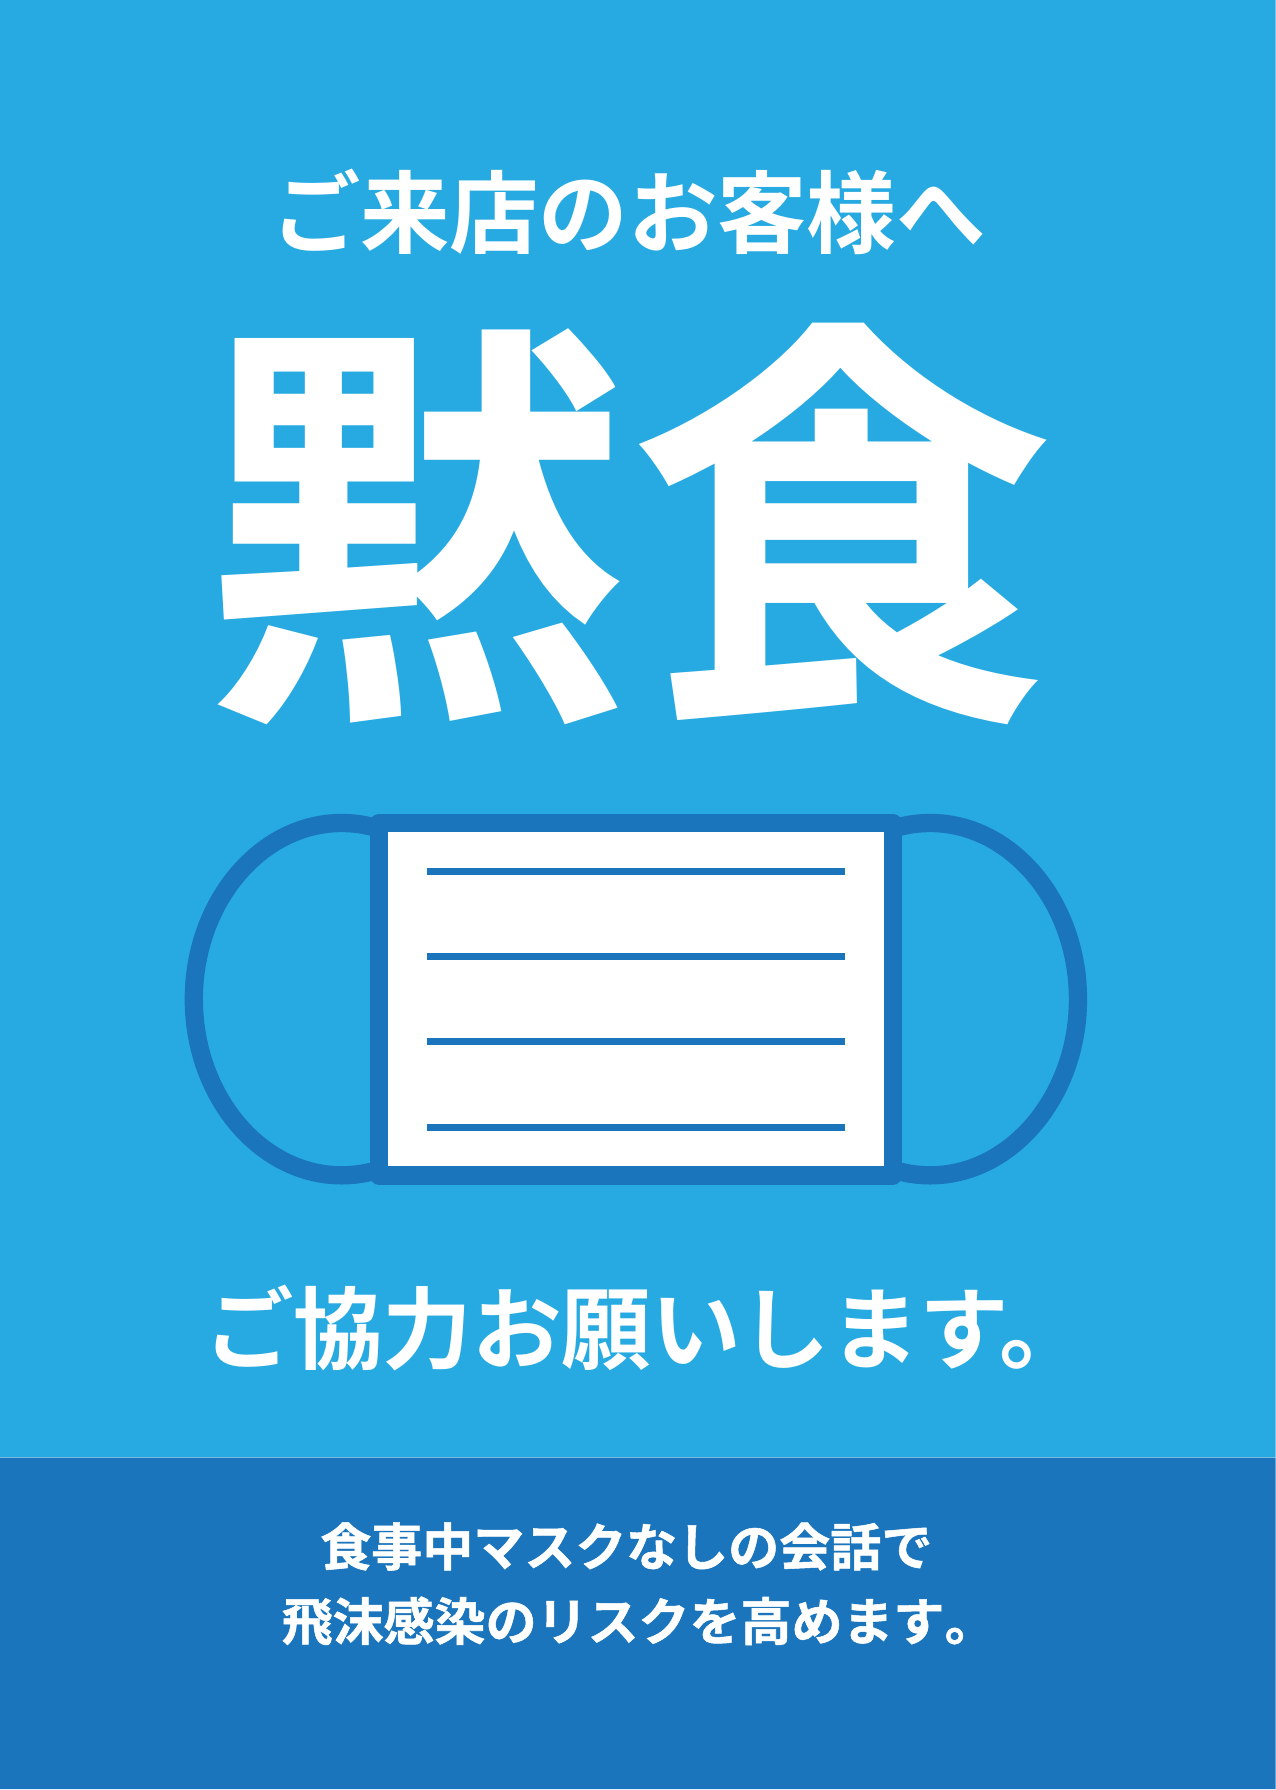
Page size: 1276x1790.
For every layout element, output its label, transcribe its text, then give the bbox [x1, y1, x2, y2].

text_box 黙食 [201, 258, 1058, 772]
text_box 食事中マスクなしの会話で 飛沫感染のリスクを高めます。 [279, 1499, 1006, 1651]
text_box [184, 813, 1088, 1185]
title ご来店のお客様へ [269, 154, 991, 258]
text_box ご協力お願いします。 [202, 1270, 1102, 1381]
